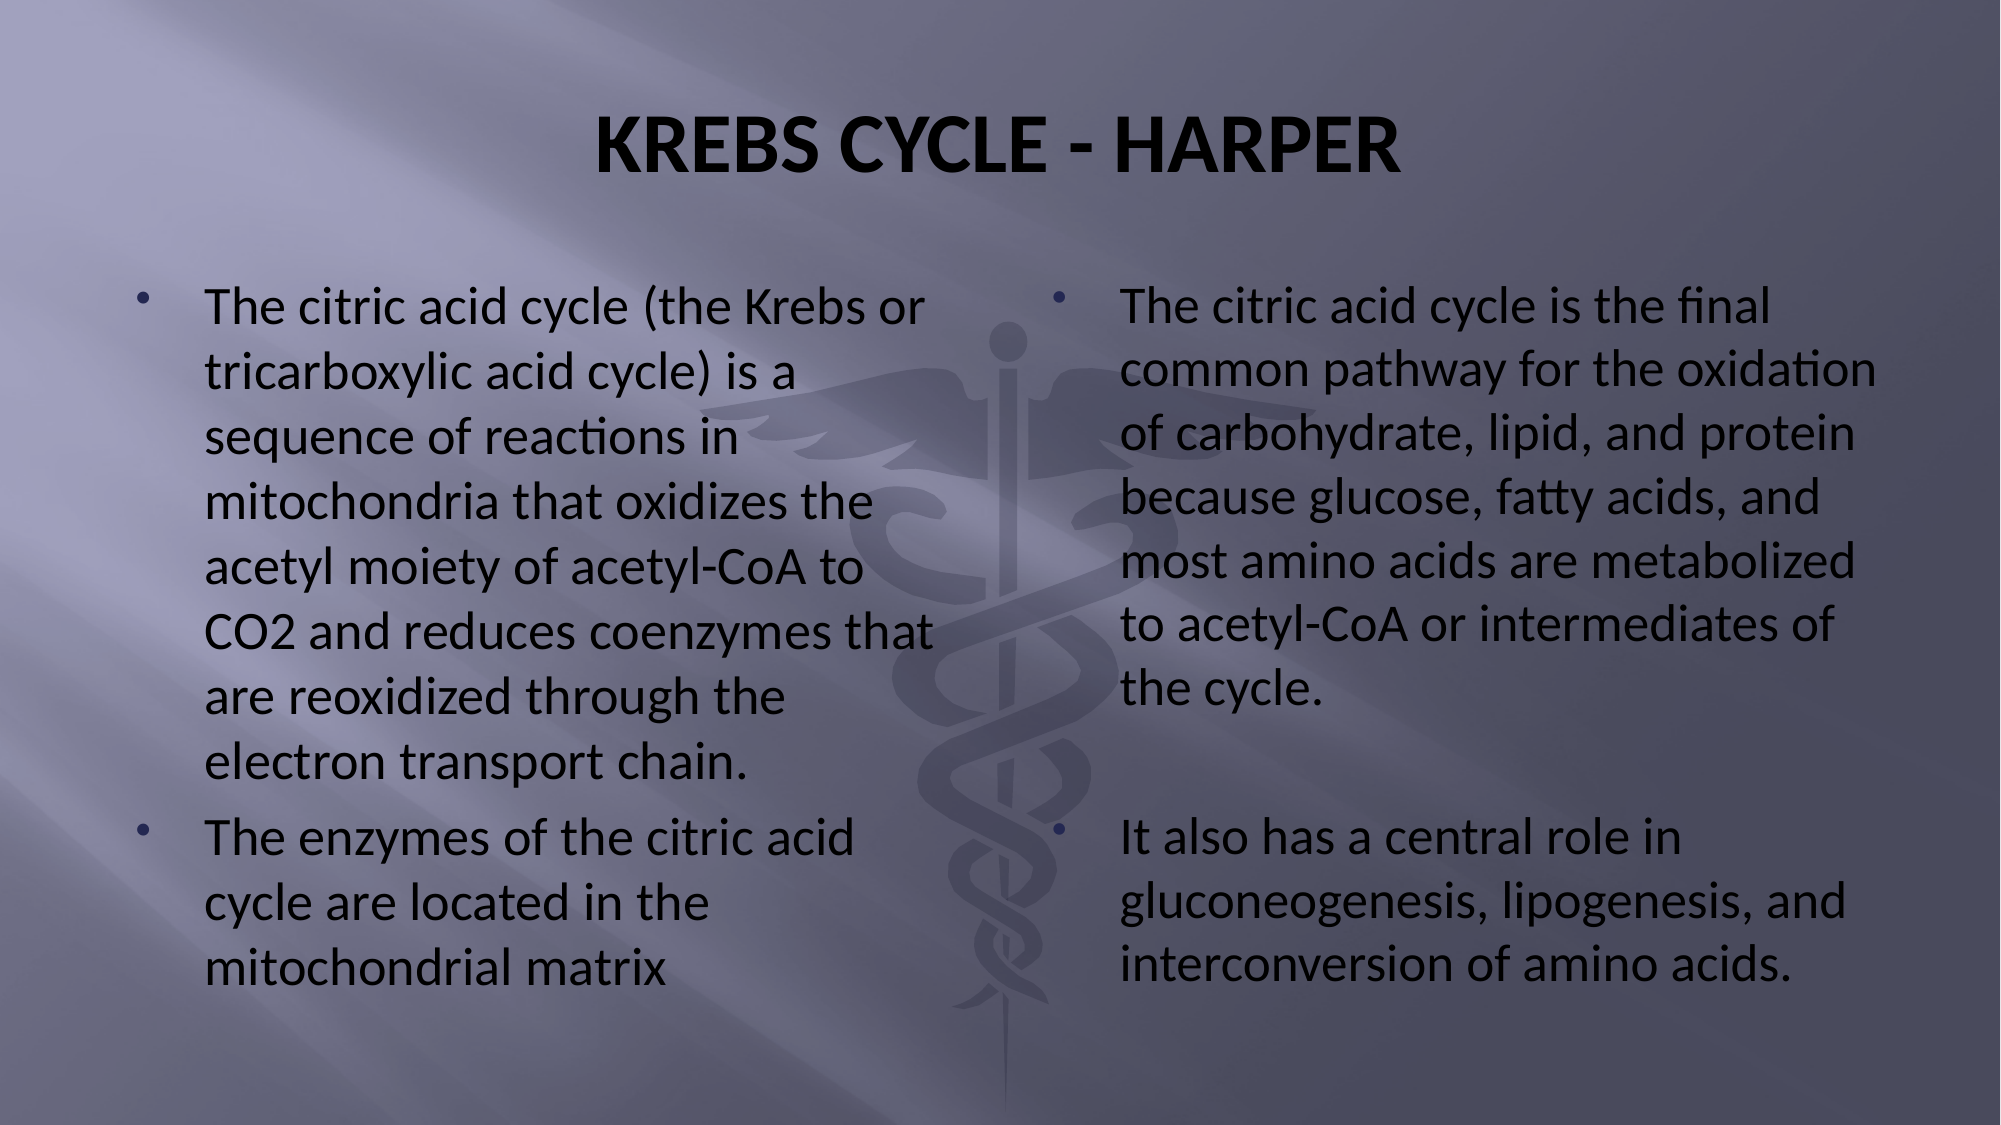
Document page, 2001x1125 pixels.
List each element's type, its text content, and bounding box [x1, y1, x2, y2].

list The citric acid cycle (the Krebs or tricarboxylic acid cycle) is a sequence of reactions in mitochondria that oxidizes the acetyl moiety of acetyl-CoA to CO2 and reduces coenzymes that are reoxidized through the electron transport chain. The enzymes of the citric acid cycle are located in the mitochondrial matrix [99, 262, 984, 1005]
list The citric acid cycle is the final common pathway for the oxidation of carbohydrate, lipid, and protein because glucose, fatty acids, and most amino acids are metabolized to acetyl-CoA or intermediates of the cycle. It also has a central role in gluconeogenesis, lipogenesis, and interconversion of amino acids. [1016, 262, 1900, 1005]
title KREBS CYCLE - HARPER [99, 45, 1900, 233]
